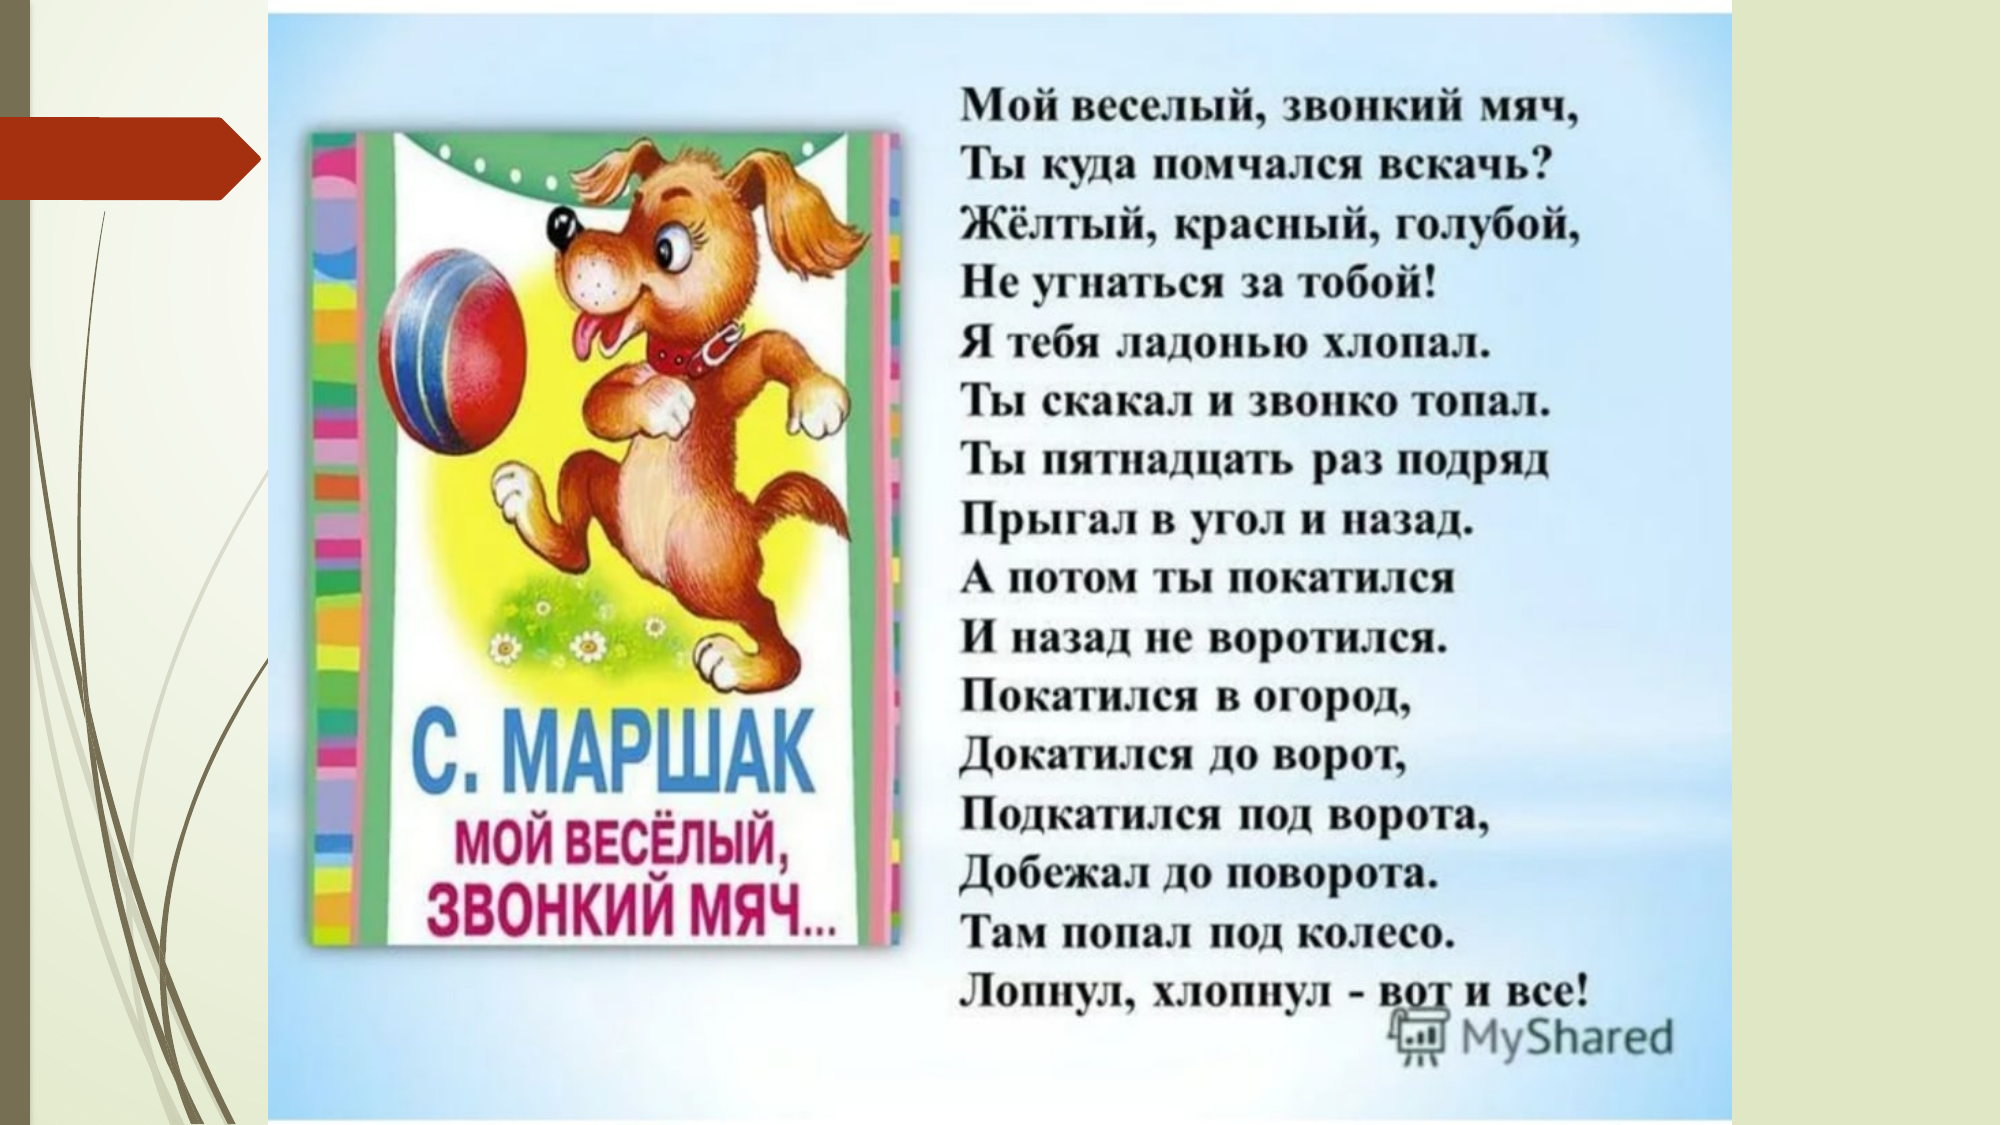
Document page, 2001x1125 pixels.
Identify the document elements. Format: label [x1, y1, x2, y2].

picture [268, 0, 1732, 1125]
